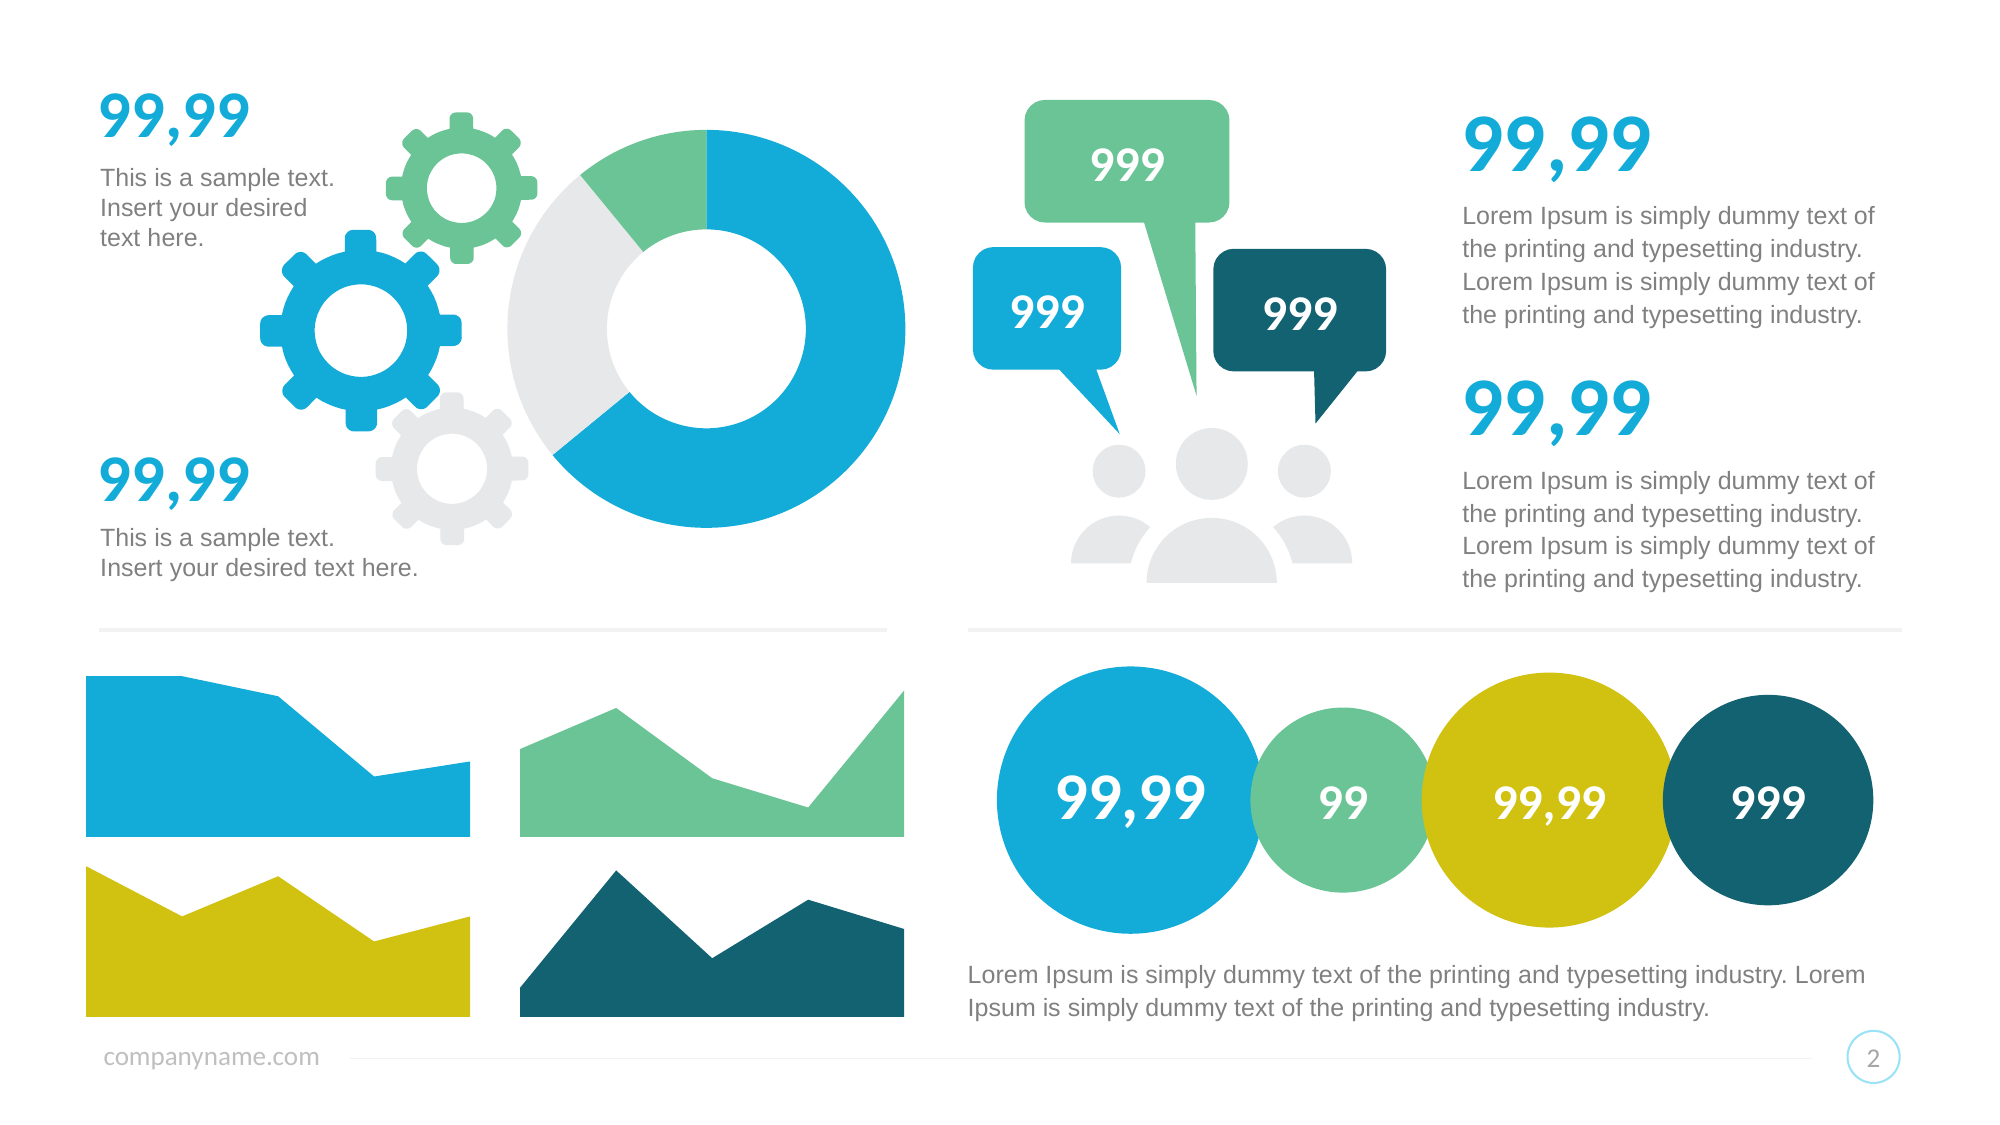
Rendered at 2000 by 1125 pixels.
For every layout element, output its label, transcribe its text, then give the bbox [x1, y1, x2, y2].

slide_number 2 [1847, 1030, 1900, 1083]
chart [77, 657, 479, 1021]
text_box 99,99 [97, 79, 382, 159]
text_box This is a sample text. Insert your desired text here. [85, 153, 254, 259]
chart [538, 121, 1018, 537]
text_box 99,99 [97, 442, 254, 522]
text_box 99,99 [1461, 364, 1900, 460]
text_box Lorem Ipsum is simply dummy text of the printing and typesetting industry. Lorem Ipsum is simply dummy text of the printing and typesetting industry. [1462, 460, 1900, 601]
text_box Lorem Ipsum is simply dummy text of the printing and typesetting industry. Lorem Ipsum is simply dummy text of the printing and typesetting industry. [1462, 195, 1900, 336]
footer companyname.com [103, 1025, 737, 1085]
text_box This is a sample text. Insert your desired text here. [85, 514, 473, 589]
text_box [996, 666, 1874, 934]
text_box 99,99 [1461, 99, 1900, 195]
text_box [259, 112, 538, 546]
text_box Lorem Ipsum is simply dummy text of the printing and typesetting industry. Lorem Ipsum is simply dummy text of the printing and typesetting industry. [967, 948, 1903, 1029]
chart [511, 657, 913, 1021]
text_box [1070, 427, 1353, 584]
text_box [972, 99, 1387, 372]
